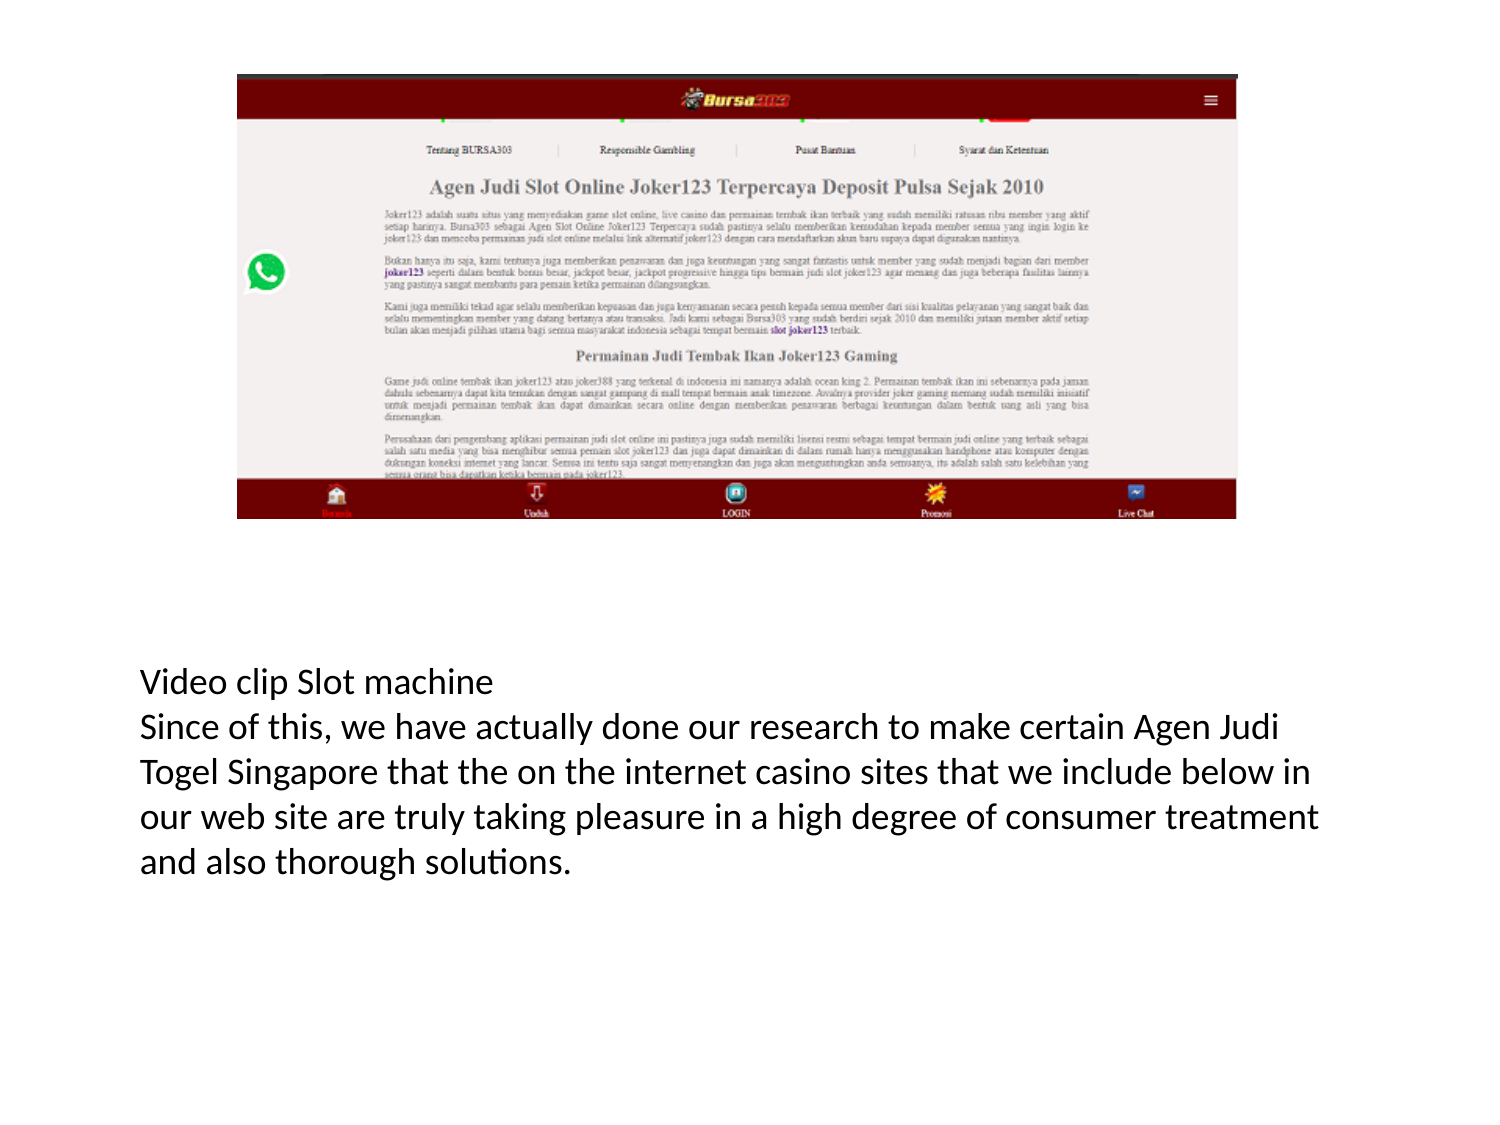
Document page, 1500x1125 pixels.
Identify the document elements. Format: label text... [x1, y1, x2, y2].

text_box Video clip Slot machine Since of this, we have actually done our research to make certain Agen Judi Togel Singapore that the on the internet casino sites that we include below in our web site are truly taking pleasure in a high degree of consumer treatment and also thorough solutions. [125, 649, 1375, 935]
picture [237, 74, 1239, 520]
